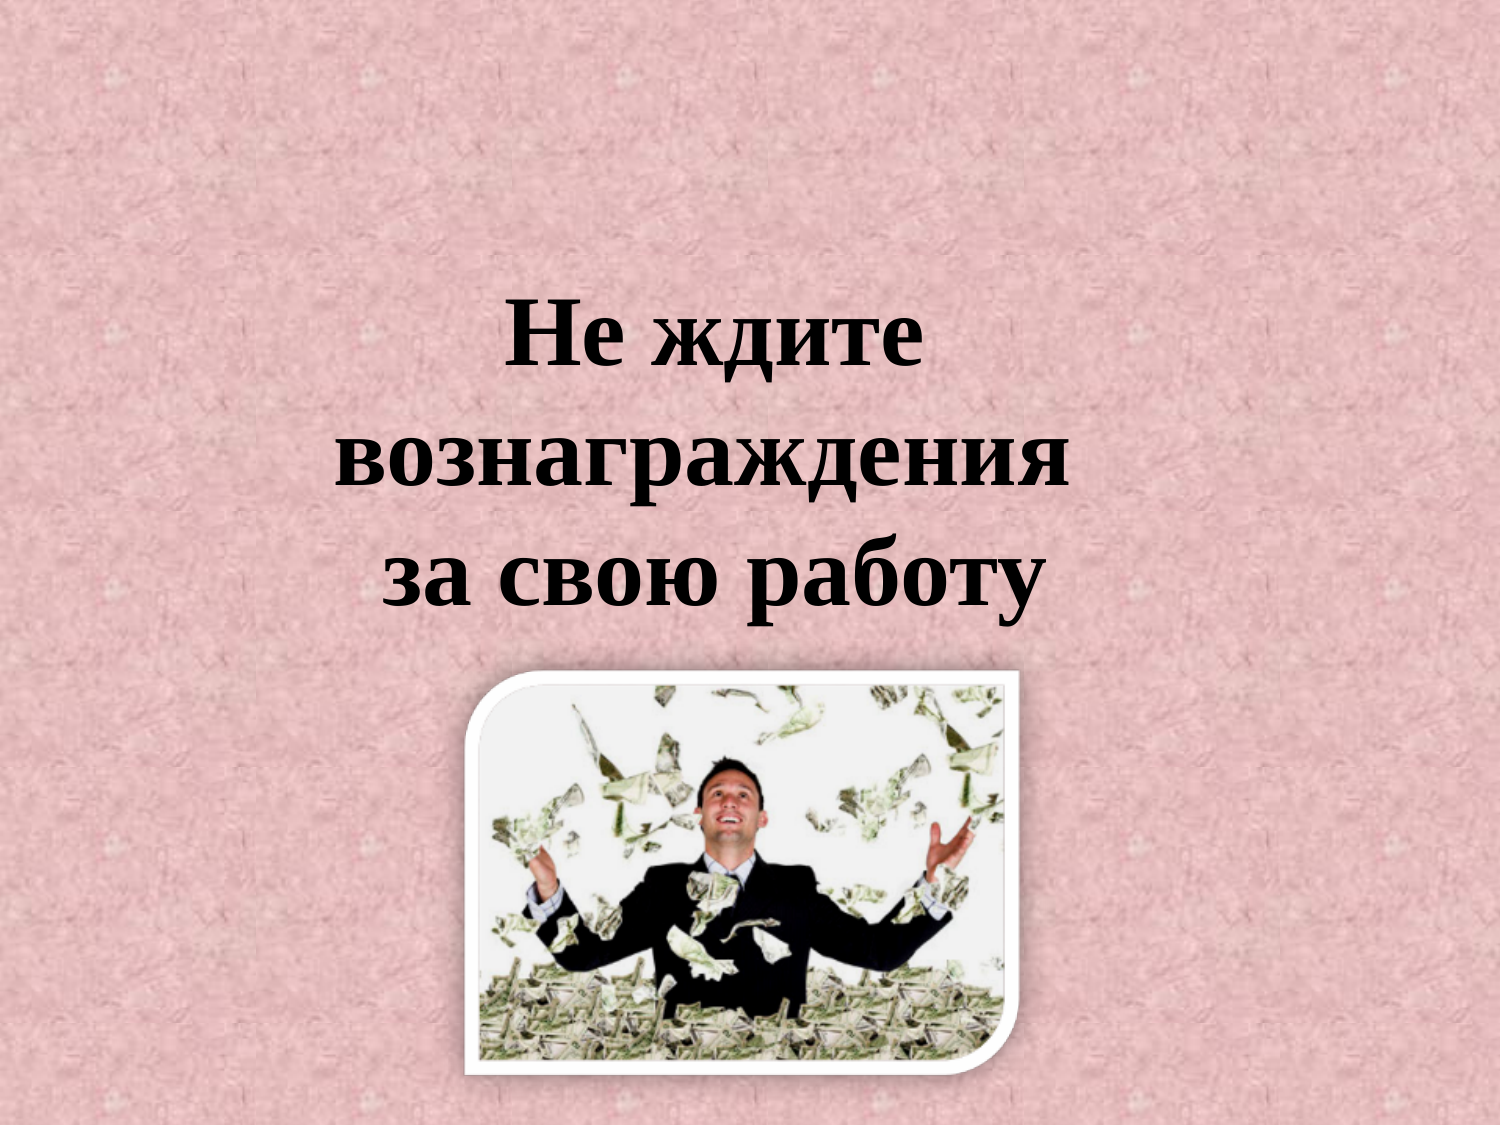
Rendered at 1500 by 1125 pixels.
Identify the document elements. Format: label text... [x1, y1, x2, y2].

picture [0, 0, 1500, 1125]
text_box Не ждите вознаграждения за свою работу [187, 257, 1243, 633]
